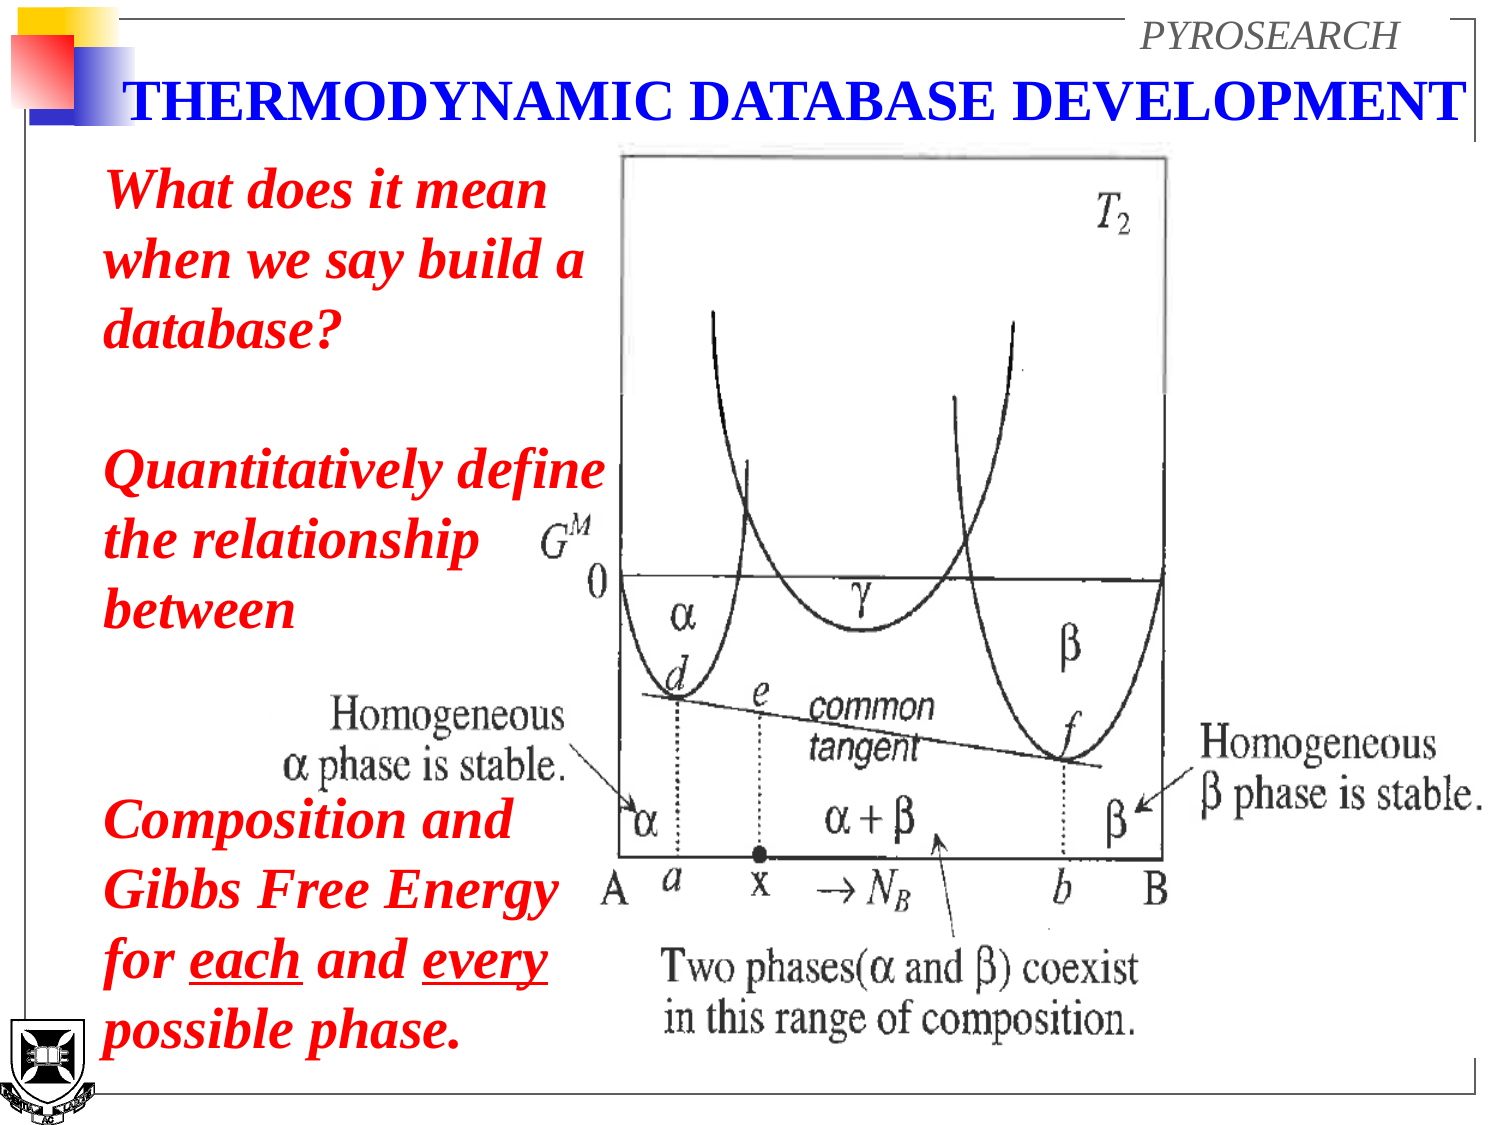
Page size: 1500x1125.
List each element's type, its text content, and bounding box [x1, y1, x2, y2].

picture [268, 141, 1496, 1059]
text_box THERMODYNAMIC DATABASE DEVELOPMENT [107, 54, 1496, 140]
text_box What does it mean when we say build a database? Quantitatively define the relationship between Composition and Gibbs Free Energy for each and every possible phase. [88, 143, 644, 1068]
